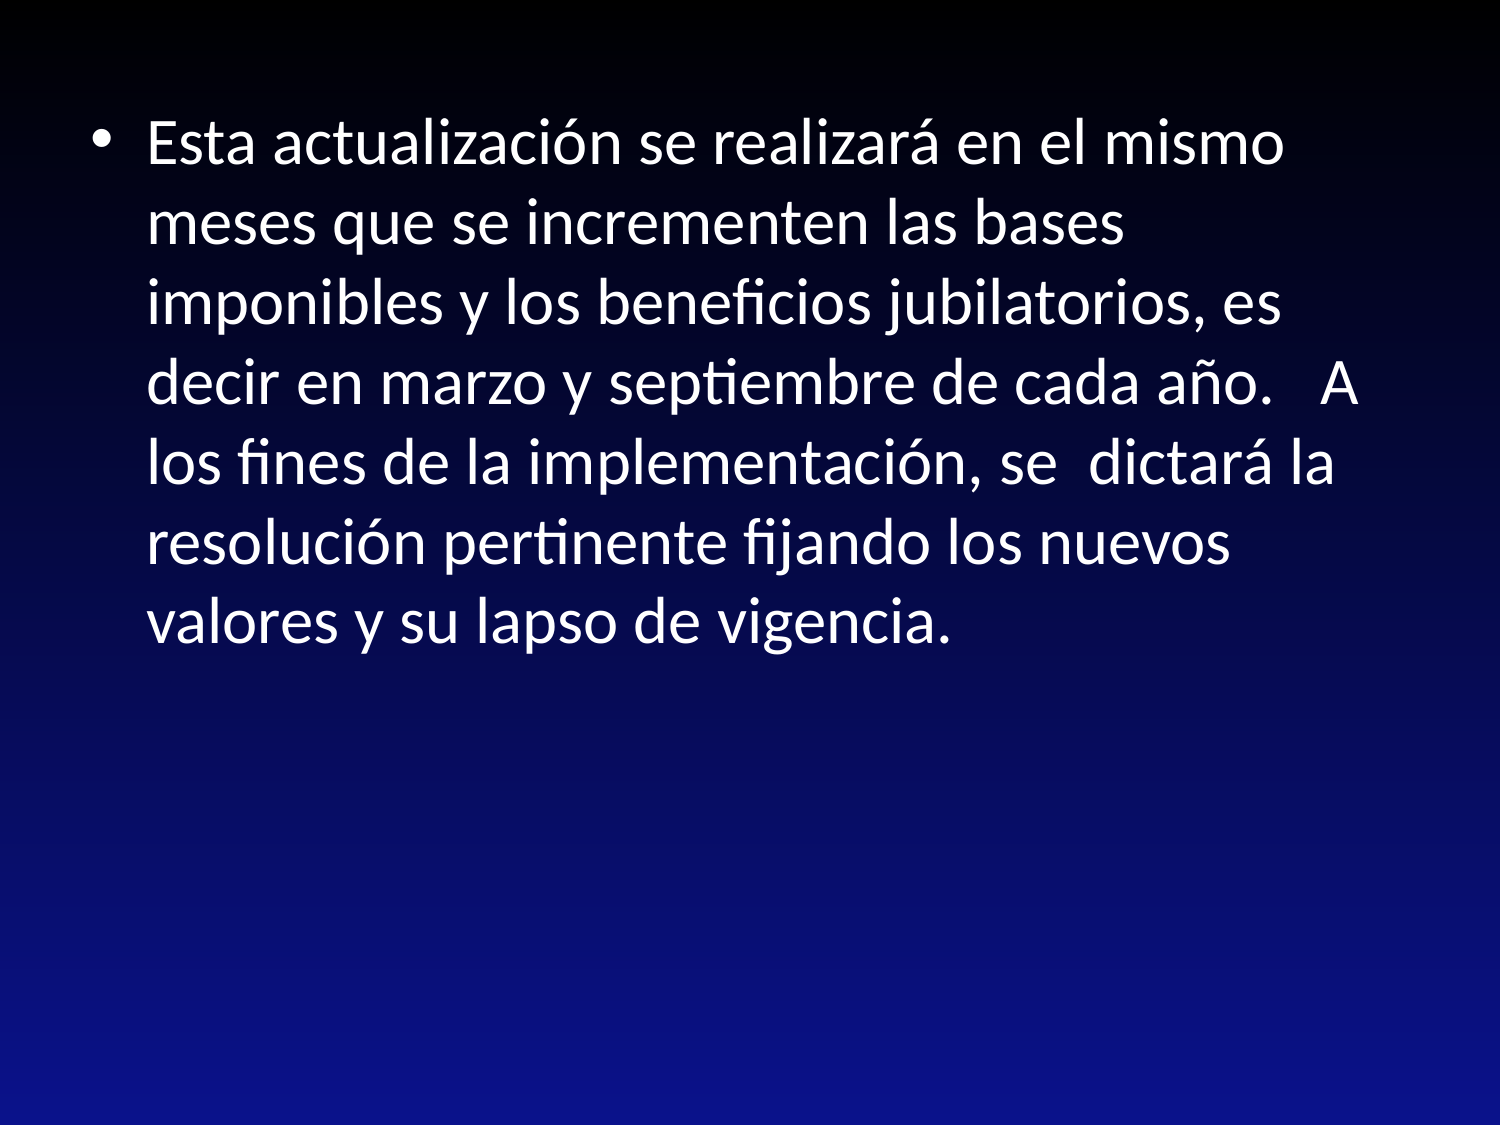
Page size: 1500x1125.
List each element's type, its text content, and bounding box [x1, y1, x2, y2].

list Esta actualización se realizará en el mismo meses que se incrementen las bases imponibles y los beneficios jubilatorios, es decir en marzo y septiembre de cada año. A los fines de la implementación, se dictará la resolución pertinente fijando los nuevos valores y su lapso de vigencia. [74, 89, 1426, 1006]
